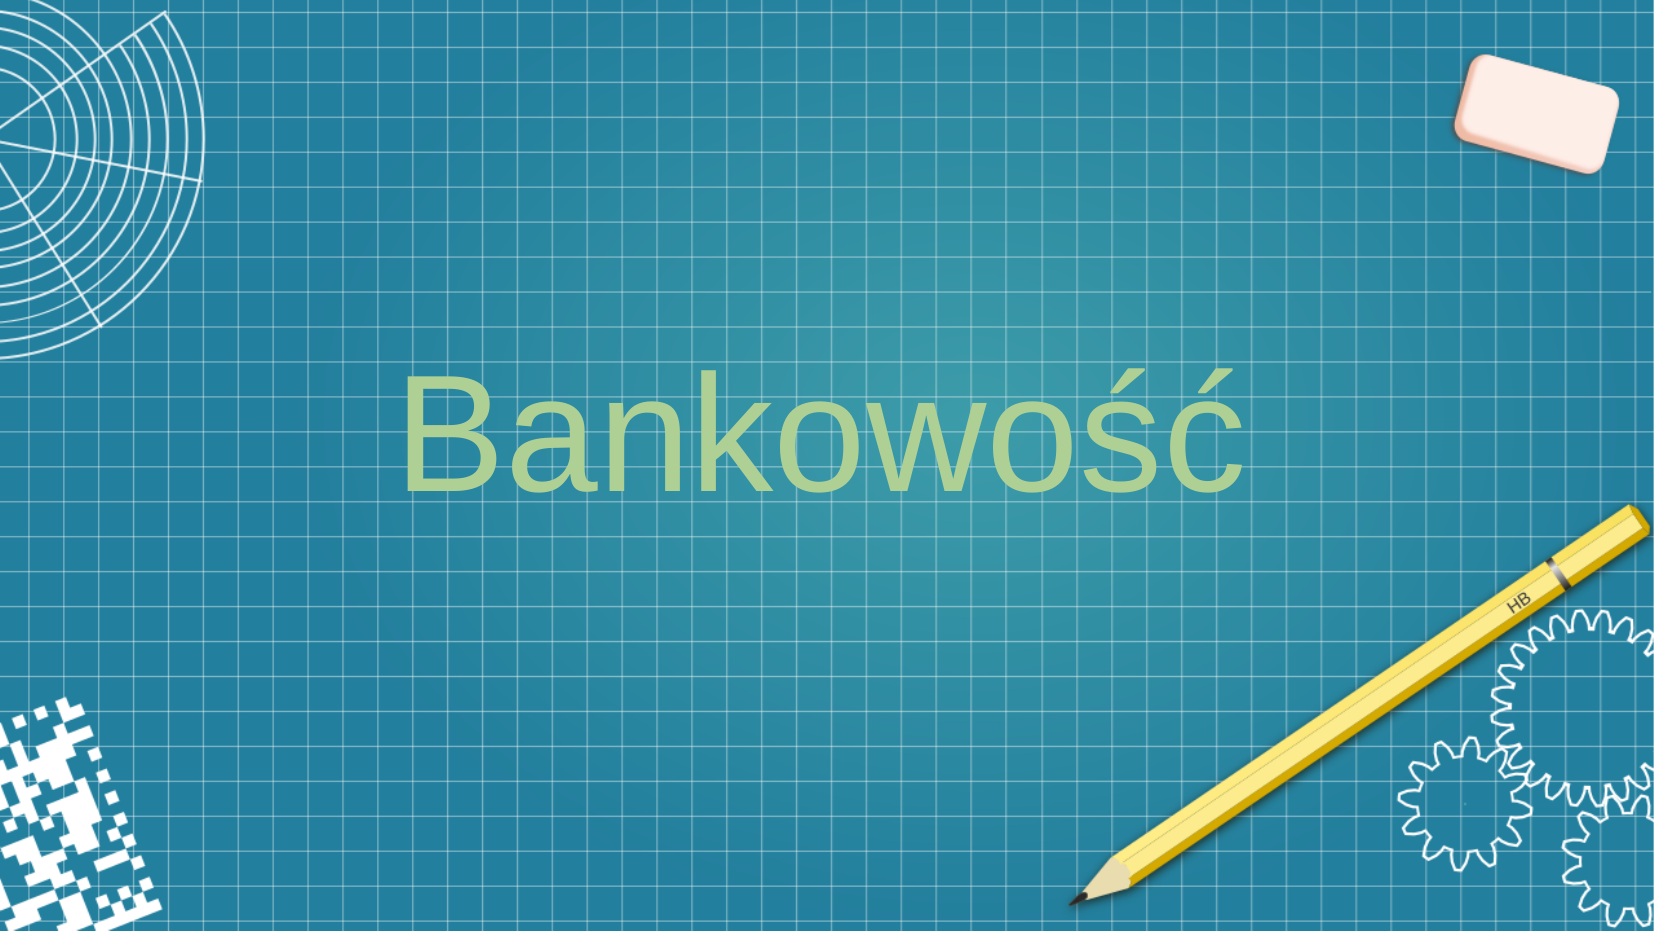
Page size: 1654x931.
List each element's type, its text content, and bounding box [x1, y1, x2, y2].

title Bankowość [76, 318, 1565, 532]
picture [0, 0, 1654, 931]
